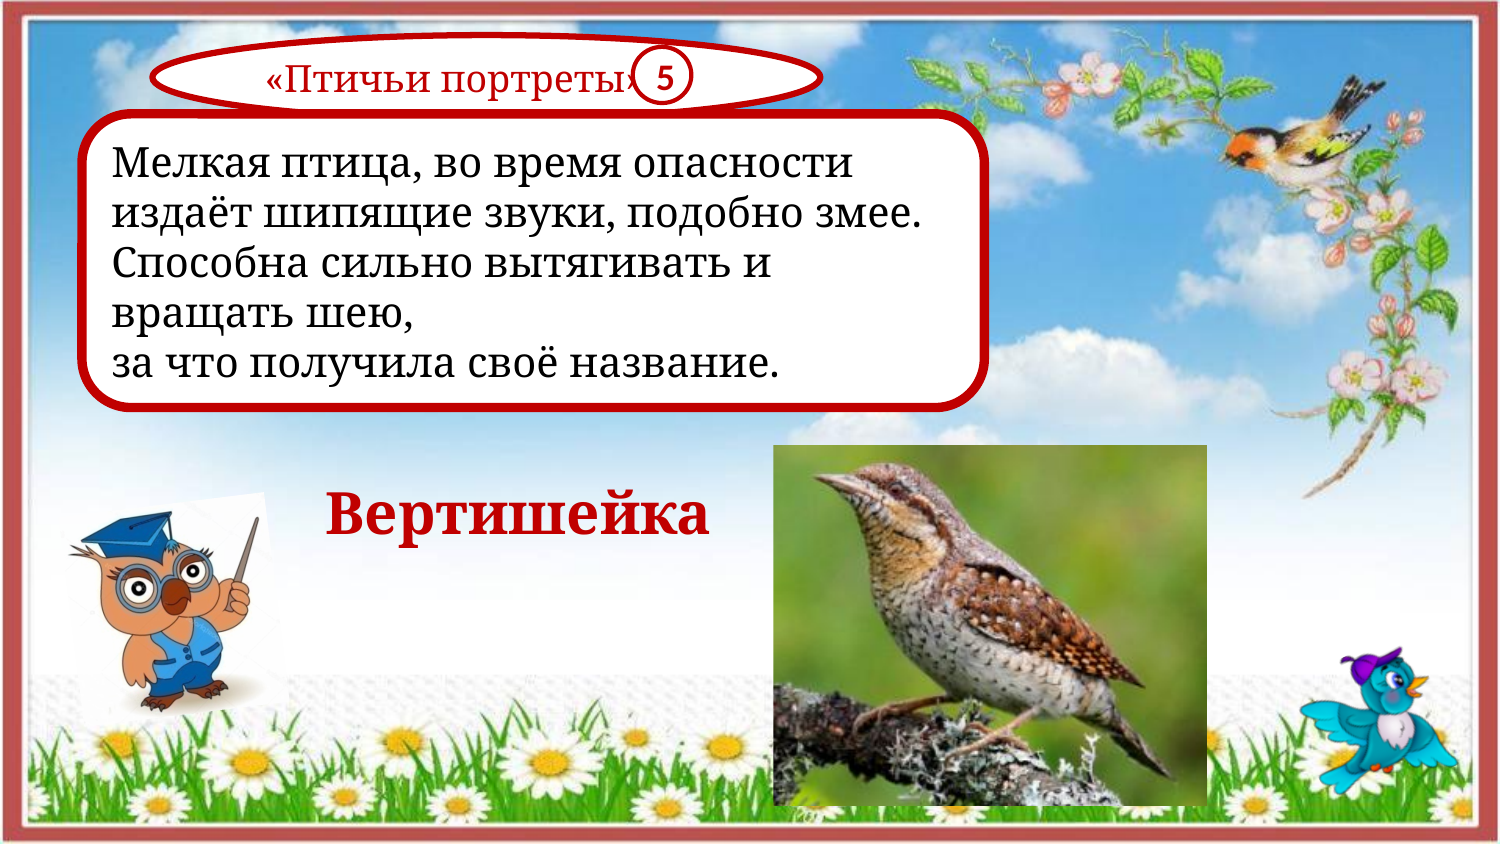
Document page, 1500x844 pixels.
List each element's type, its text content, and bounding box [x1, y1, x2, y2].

picture [0, 0, 1500, 844]
text_box 5 [630, 44, 694, 106]
text_box «Птичьи портреты» [152, 35, 821, 113]
text_box Мелкая птица, во время опасности издаёт шипящие звуки, подобно змее. Способна сильно вытягивать и вращать шею, за что получила своё название. [81, 113, 985, 408]
text_box Вертишейка [311, 468, 727, 554]
